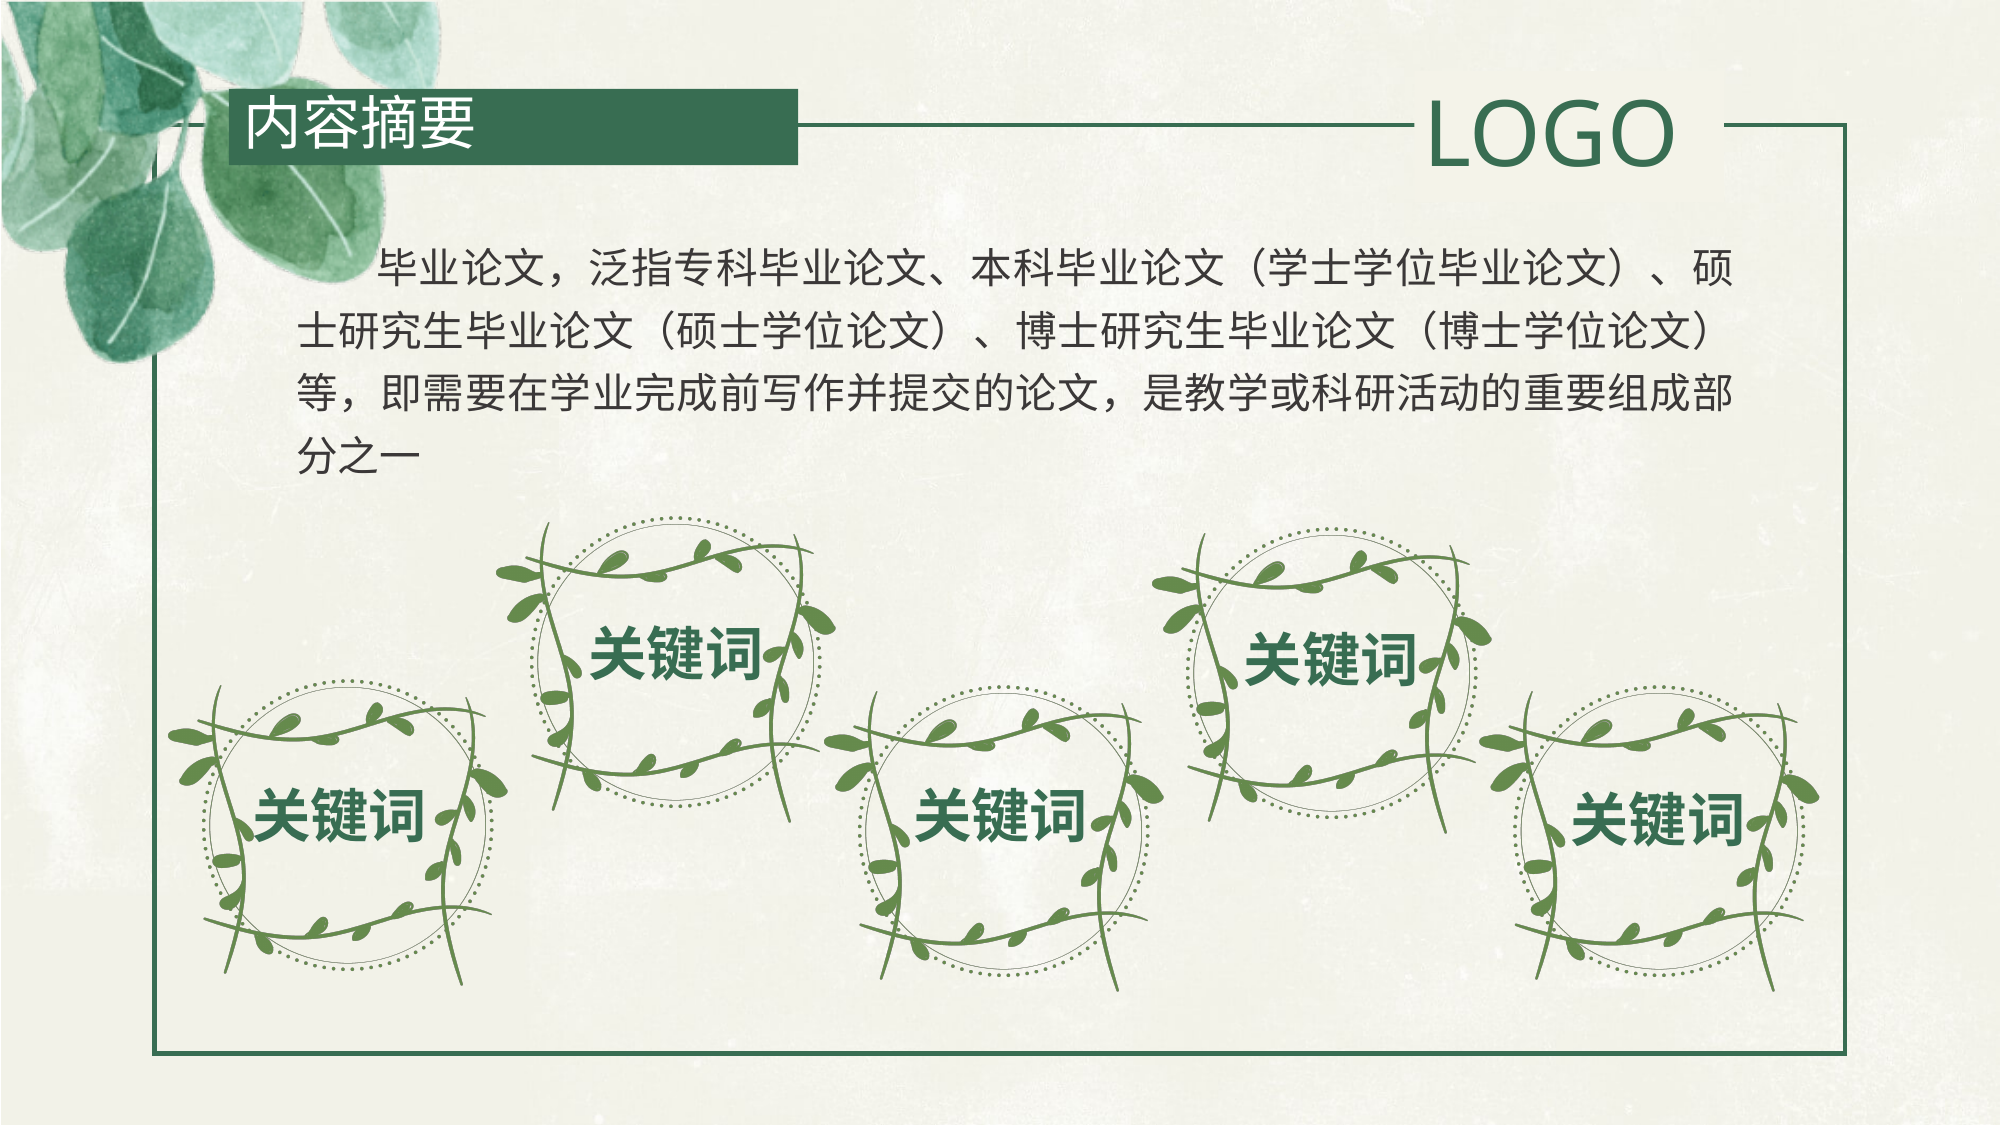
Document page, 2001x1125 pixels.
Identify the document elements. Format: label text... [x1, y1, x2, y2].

picture [0, 0, 2000, 1125]
title 内容摘要 [228, 88, 800, 164]
text_box 毕业论文，泛指专科毕业论文、本科毕业论文（学士学位毕业论文）、硕士研究生毕业论文（硕士学位论文）、博士研究生毕业论文（博士学位论文）等，即需要在学业完成前写作并提交的论文，是教学或科研活动的重要组成部分之一 [296, 229, 1735, 480]
